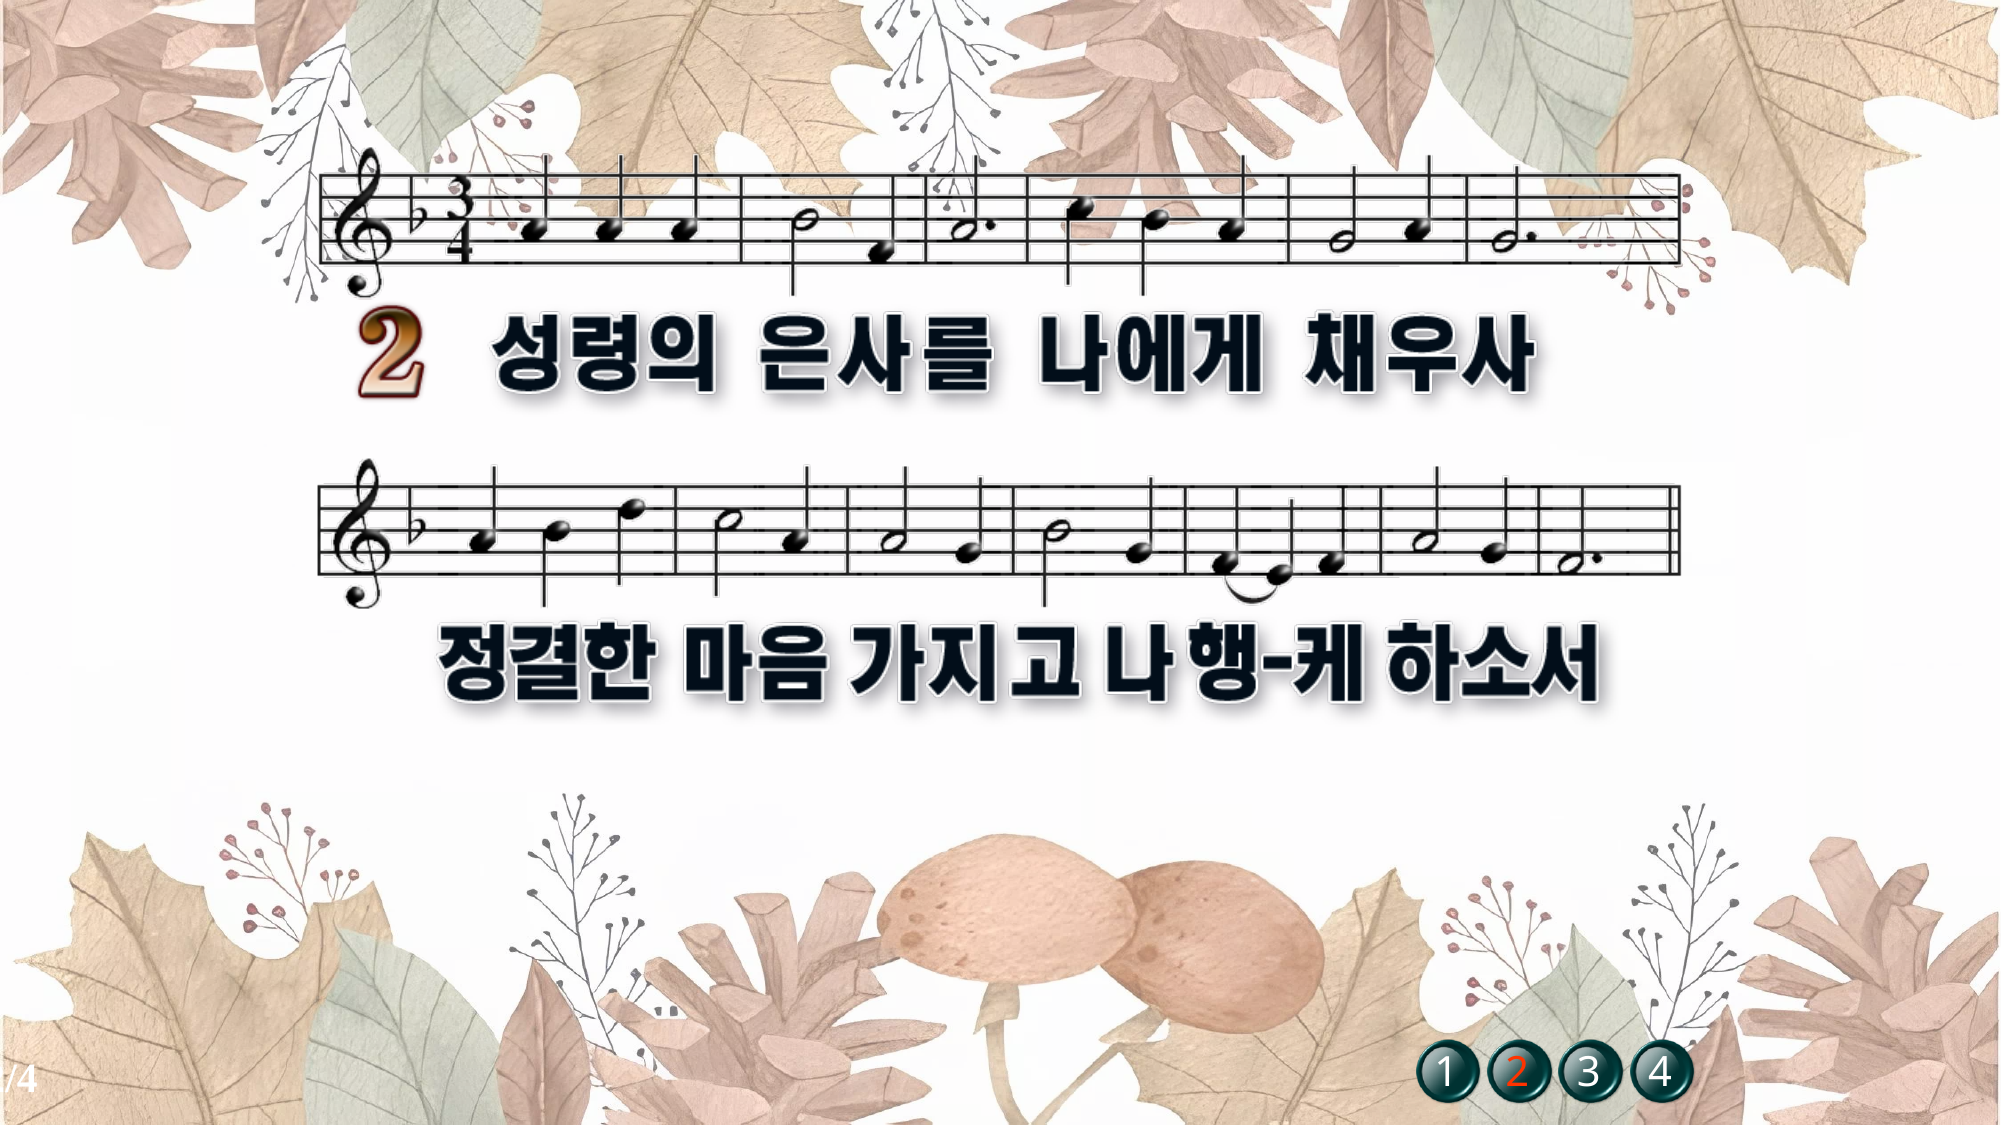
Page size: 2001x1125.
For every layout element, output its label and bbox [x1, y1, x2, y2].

text_box [1555, 1035, 1626, 1106]
picture [0, 0, 2001, 1125]
text_box [1627, 1035, 1697, 1106]
text_box [1484, 1035, 1555, 1106]
text_box [1413, 1035, 1484, 1106]
